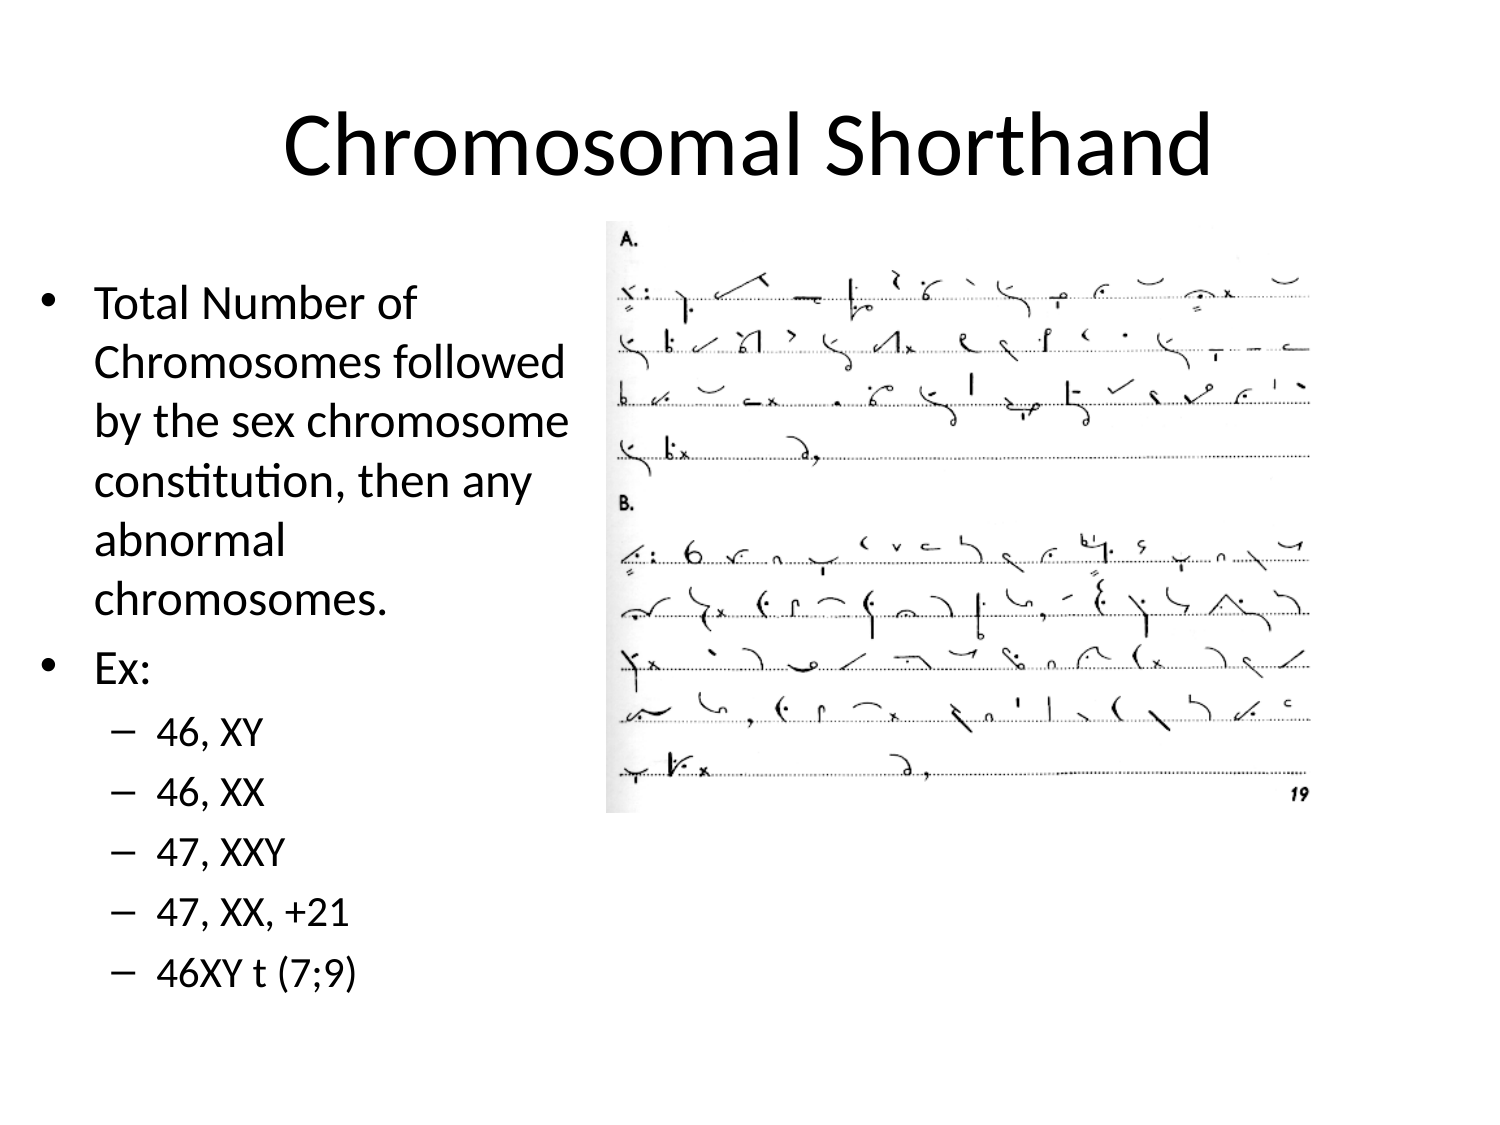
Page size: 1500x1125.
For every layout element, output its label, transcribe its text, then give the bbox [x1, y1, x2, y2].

title Chromosomal Shorthand [75, 45, 1425, 233]
picture [606, 221, 1326, 813]
list Total Number of Chromosomes followed by the sex chromosome constitution, then any abnormal chromosomes. Ex: 46, XY 46, XX 47, XXY 47, XX, +21 46XY t (7;9) [24, 262, 588, 1013]
